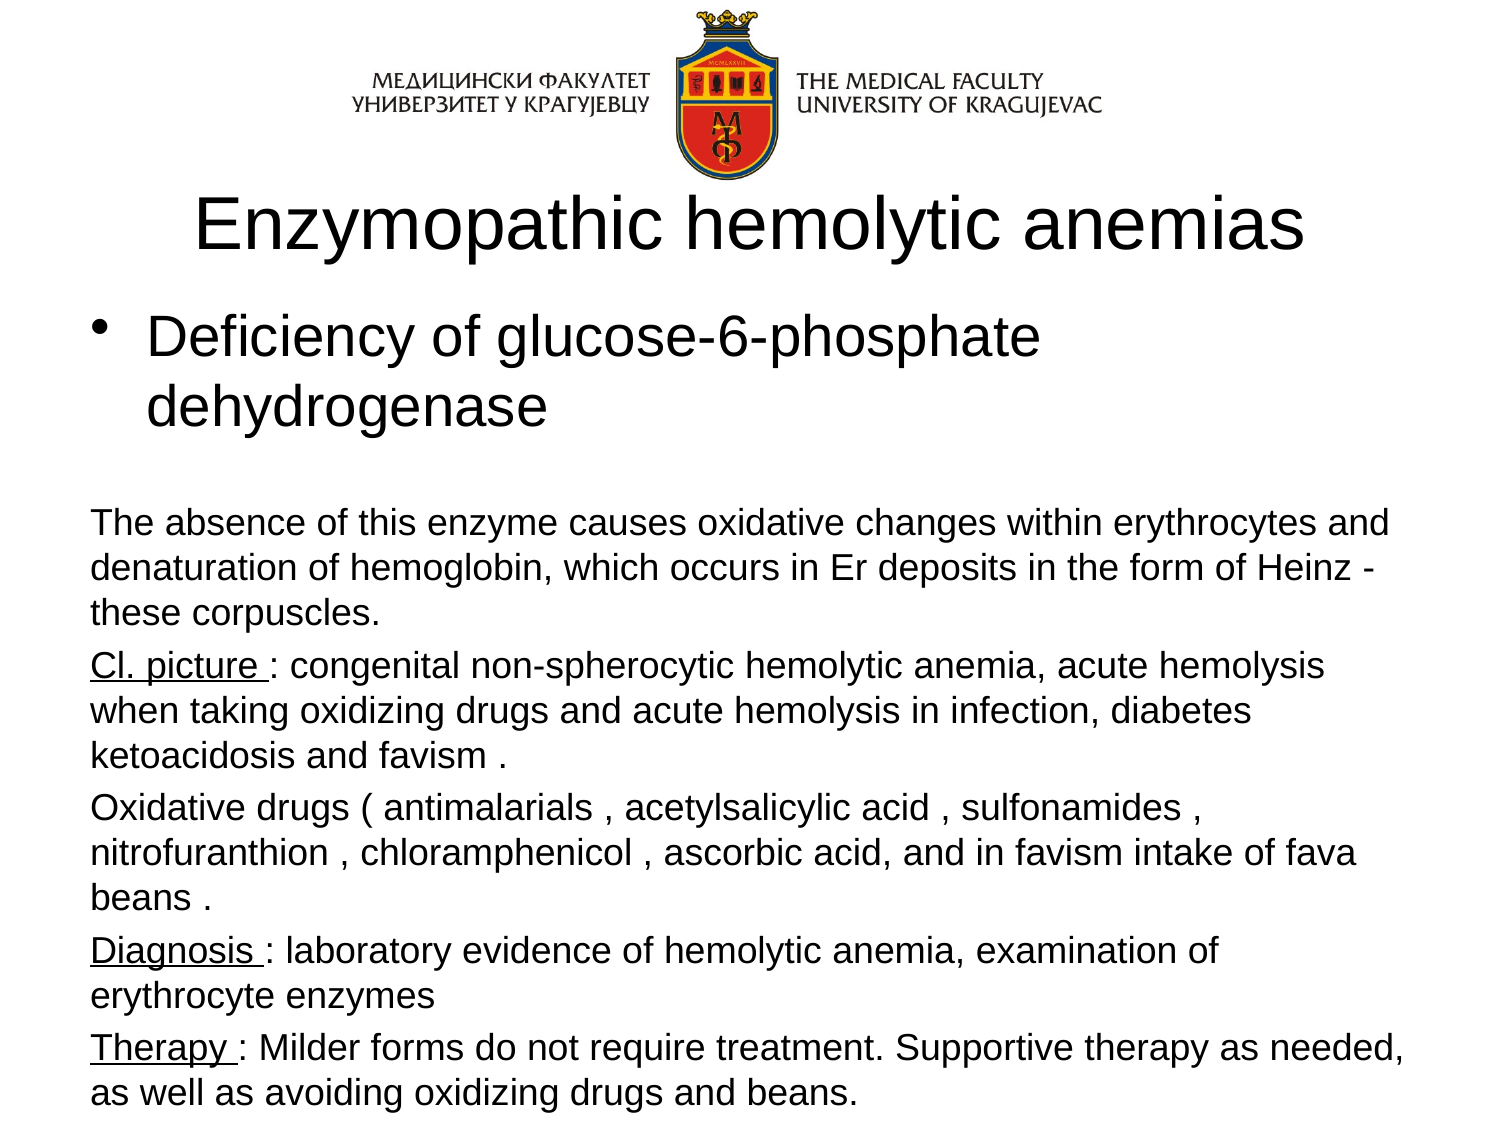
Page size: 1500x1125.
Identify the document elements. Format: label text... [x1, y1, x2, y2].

title Enzymopathic hemolytic anemias [75, 125, 1425, 290]
picture [328, 0, 1125, 125]
list Deficiency of glucose-6-phosphate dehydrogenase The absence of this enzyme causes oxidative changes within erythrocytes and denaturation of hemoglobin, which occurs in Er deposits in the form of Heinz - these corpuscles. Cl. picture : congenital non-spherocytic hemolytic anemia, acute hemolysis when taking oxidizing drugs and acute hemolysis in infection, diabetes ketoacidosis and favism . Oxidative drugs ( antimalarials , acetylsalicylic acid , sulfonamides , nitrofuranthion , chloramphenicol , ascorbic acid, and in favism intake of fava beans . Diagnosis : laboratory evidence of hemolytic anemia, examination of erythrocyte enzymes Therapy : Milder forms do not require treatment. Supportive therapy as needed, as well as avoiding oxidizing drugs and beans. [75, 290, 1425, 1034]
